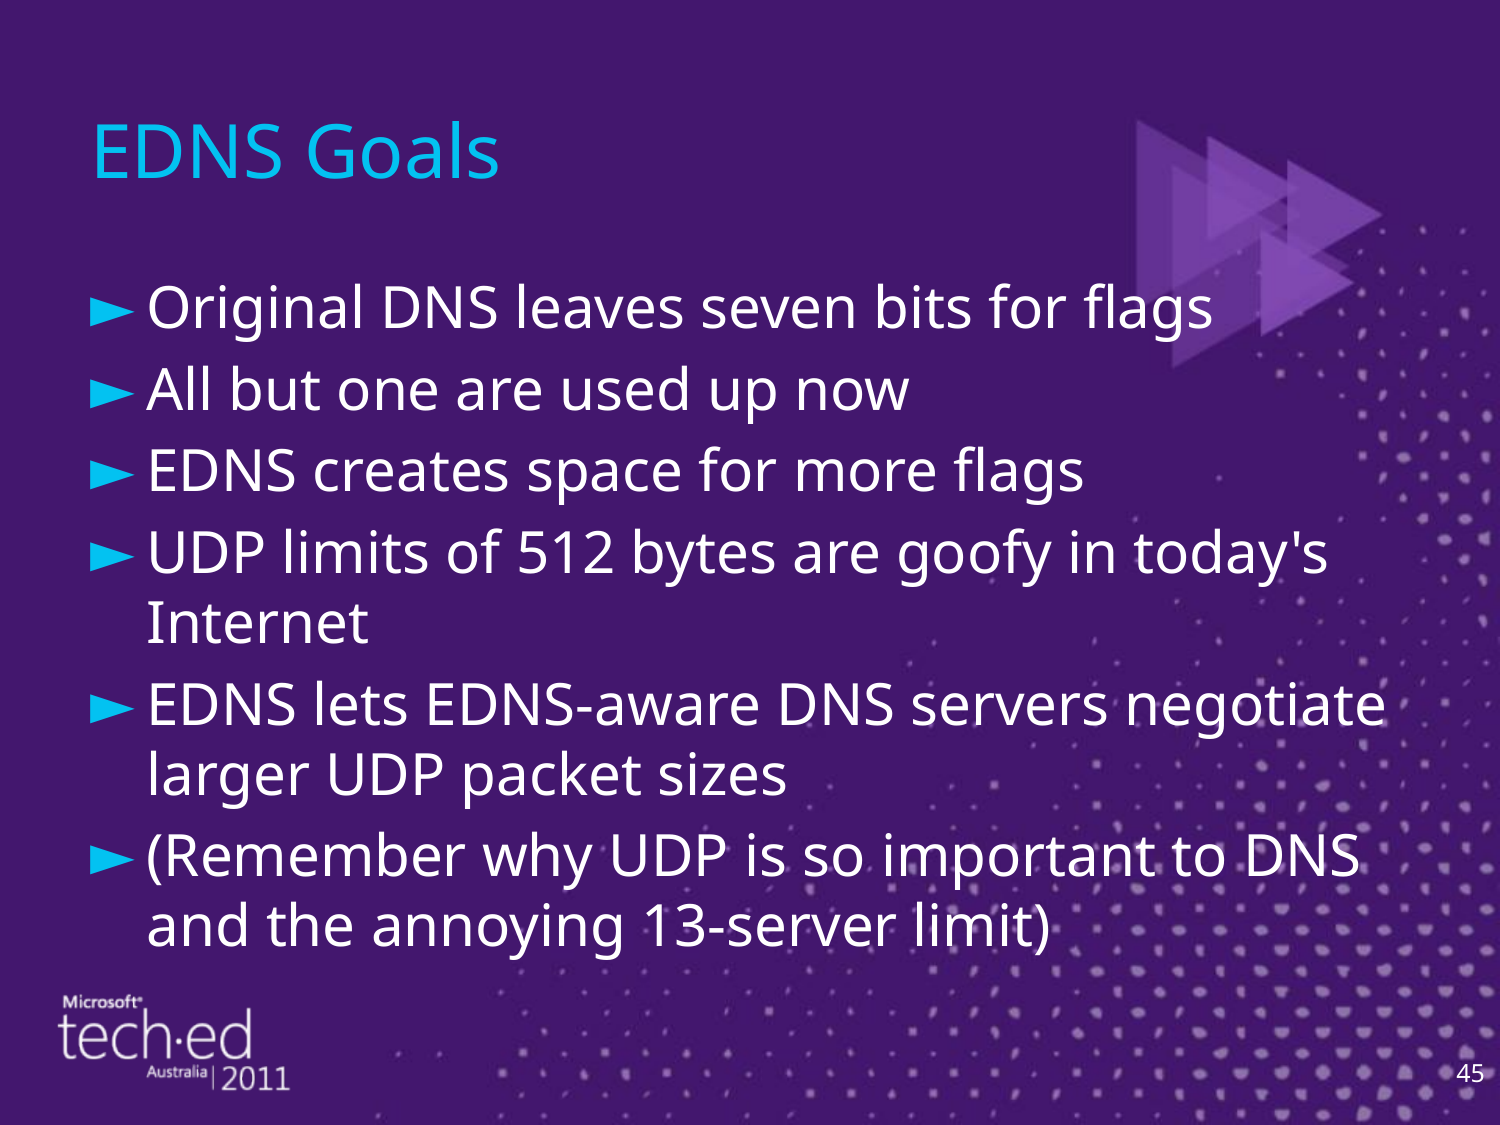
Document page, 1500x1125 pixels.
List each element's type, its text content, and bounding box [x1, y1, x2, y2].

title EDNS Goals [75, 54, 1425, 243]
picture [0, 0, 1500, 1125]
slide_number 45 [1187, 1037, 1500, 1113]
list Original DNS leaves seven bits for flags All but one are used up now EDNS creates space for more flags UDP limits of 512 bytes are goofy in today's Internet EDNS lets EDNS-aware DNS servers negotiate larger UDP packet sizes (Remember why UDP is so important to DNS and the annoying 13-server limit) [75, 262, 1425, 1005]
